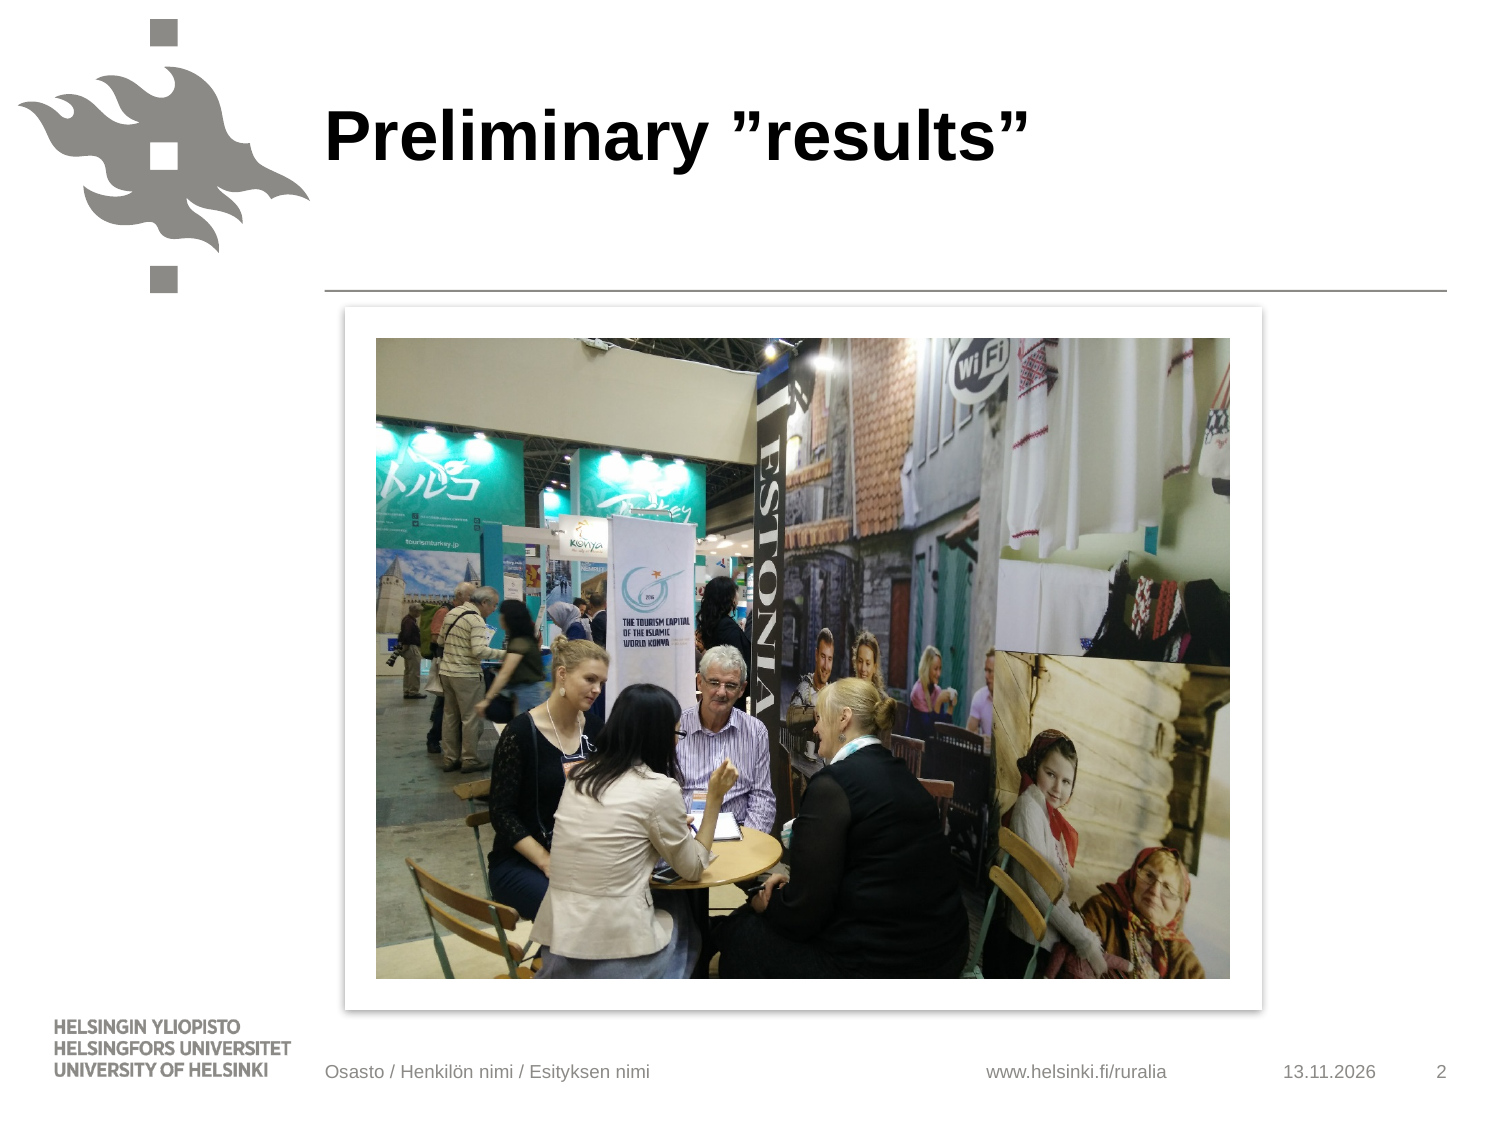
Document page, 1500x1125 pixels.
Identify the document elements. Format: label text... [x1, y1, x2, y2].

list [375, 337, 1231, 979]
title Preliminary ”results” [324, 90, 1447, 279]
picture [53, 1017, 292, 1079]
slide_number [1230, 1011, 1376, 1083]
slide_number 2 [1376, 1011, 1447, 1083]
footer Osasto / Henkilön nimi / Esityksen nimi [324, 1011, 750, 1083]
